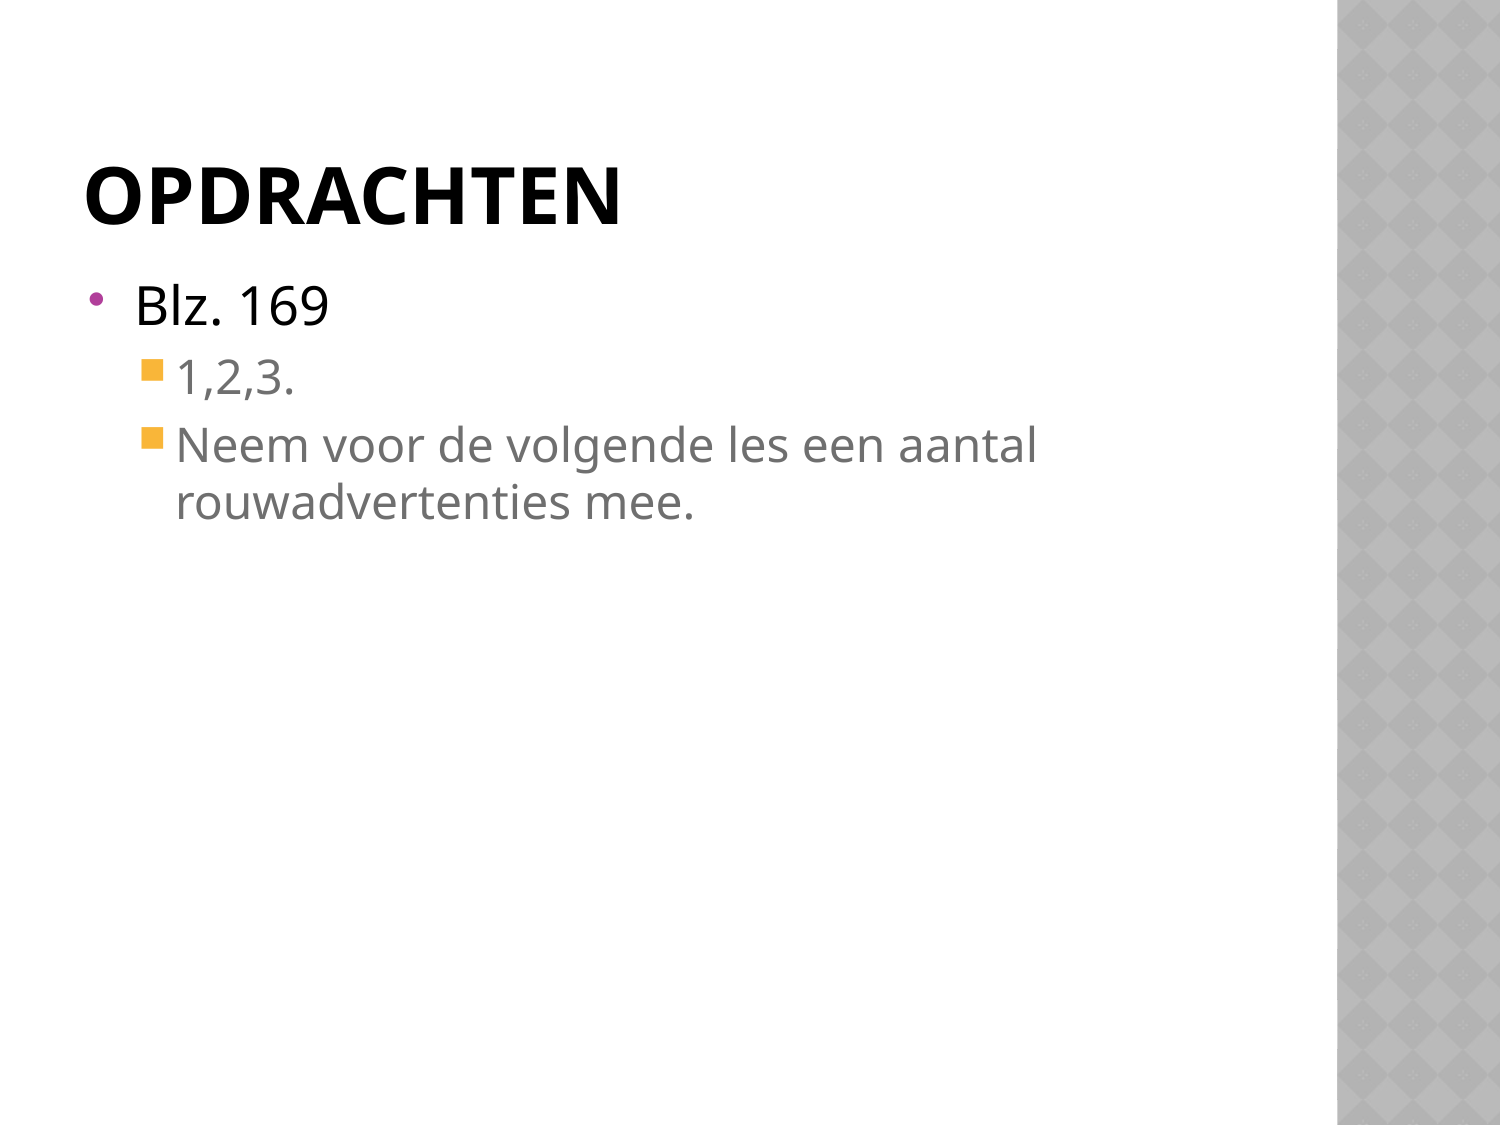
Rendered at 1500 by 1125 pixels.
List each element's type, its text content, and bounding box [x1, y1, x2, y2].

title opdrachten [75, 52, 1263, 240]
list Blz. 169 1,2,3. Neem voor de volgende les een aantal rouwadvertenties mee. [75, 264, 1263, 1059]
